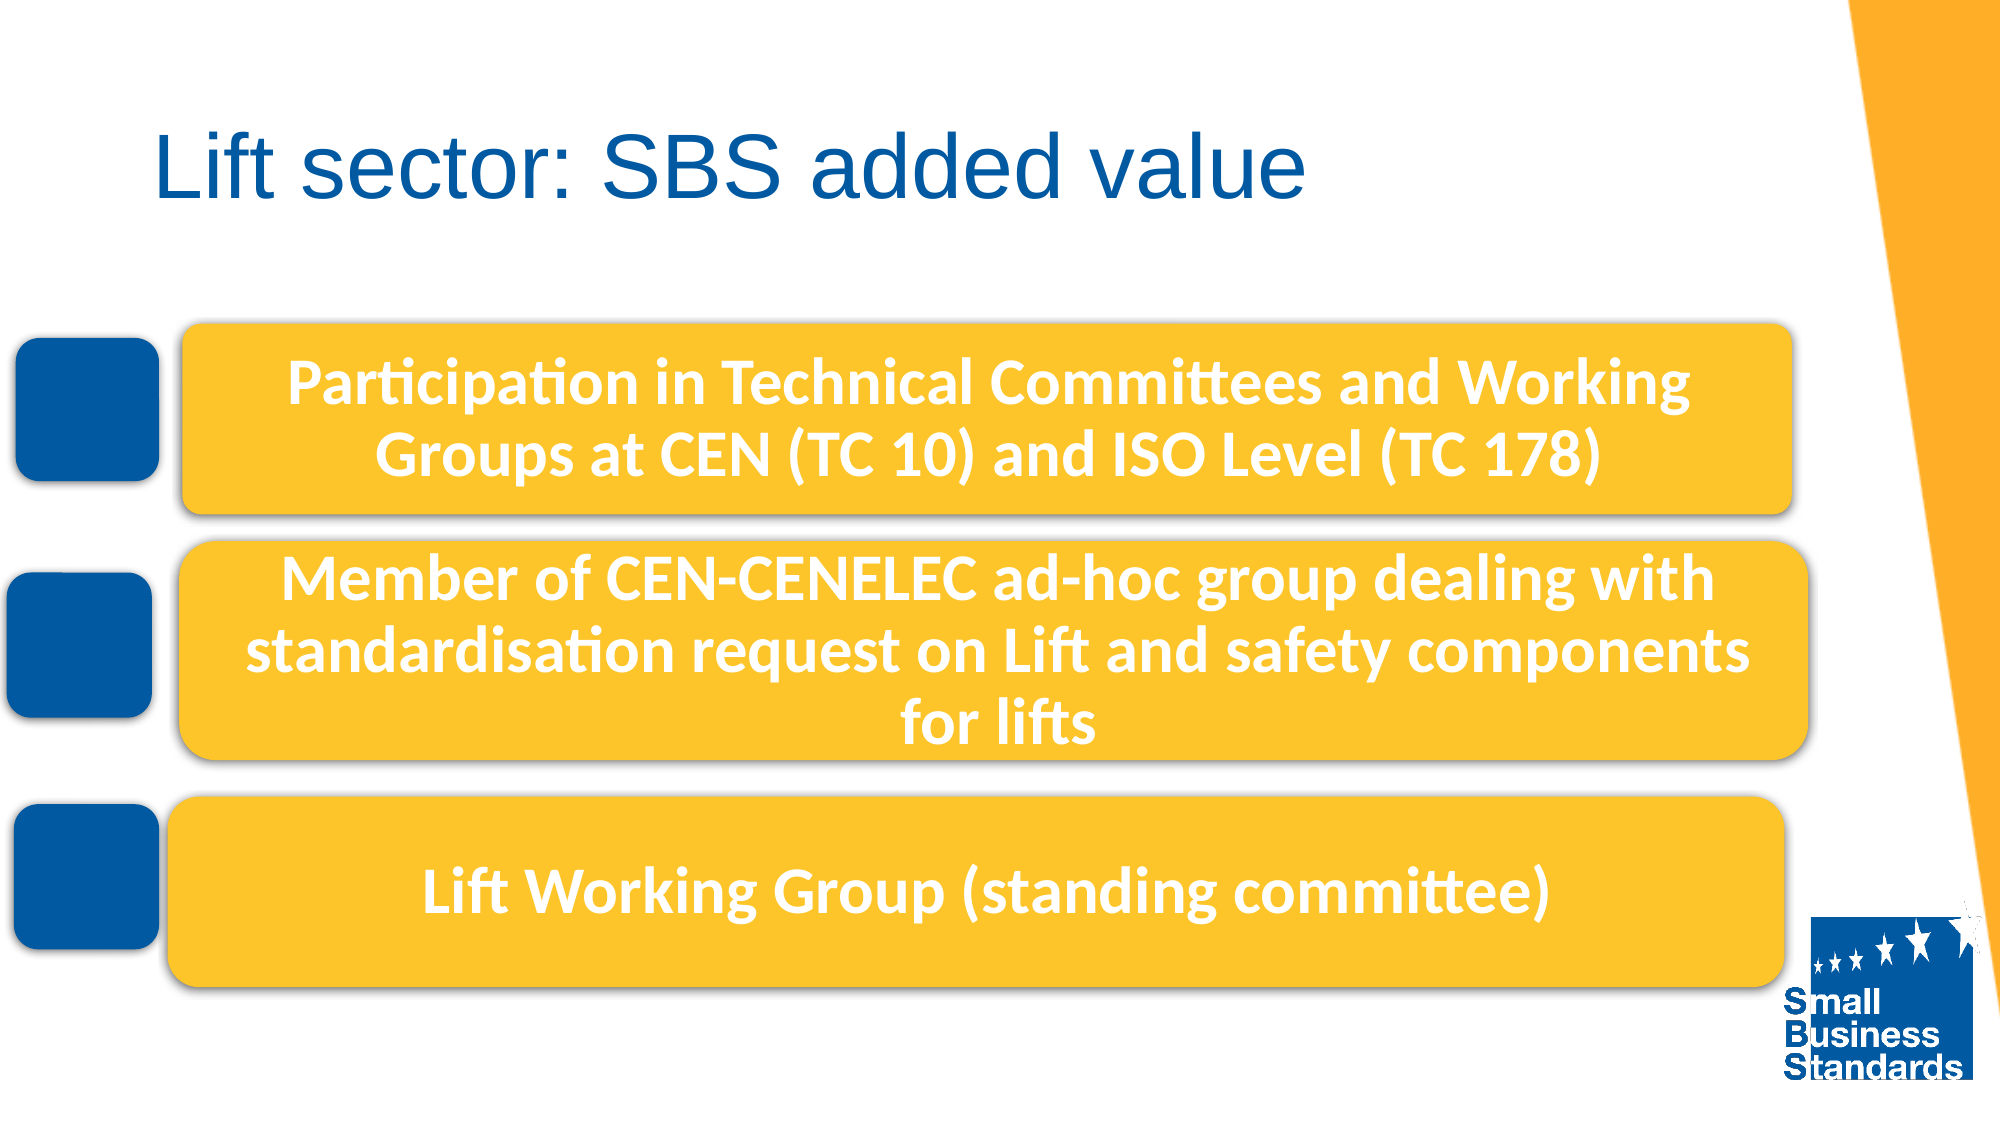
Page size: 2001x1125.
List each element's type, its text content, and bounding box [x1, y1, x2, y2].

title Lift sector: SBS added value [137, 59, 1845, 278]
picture [1784, 0, 2000, 1082]
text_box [0, 278, 1883, 988]
